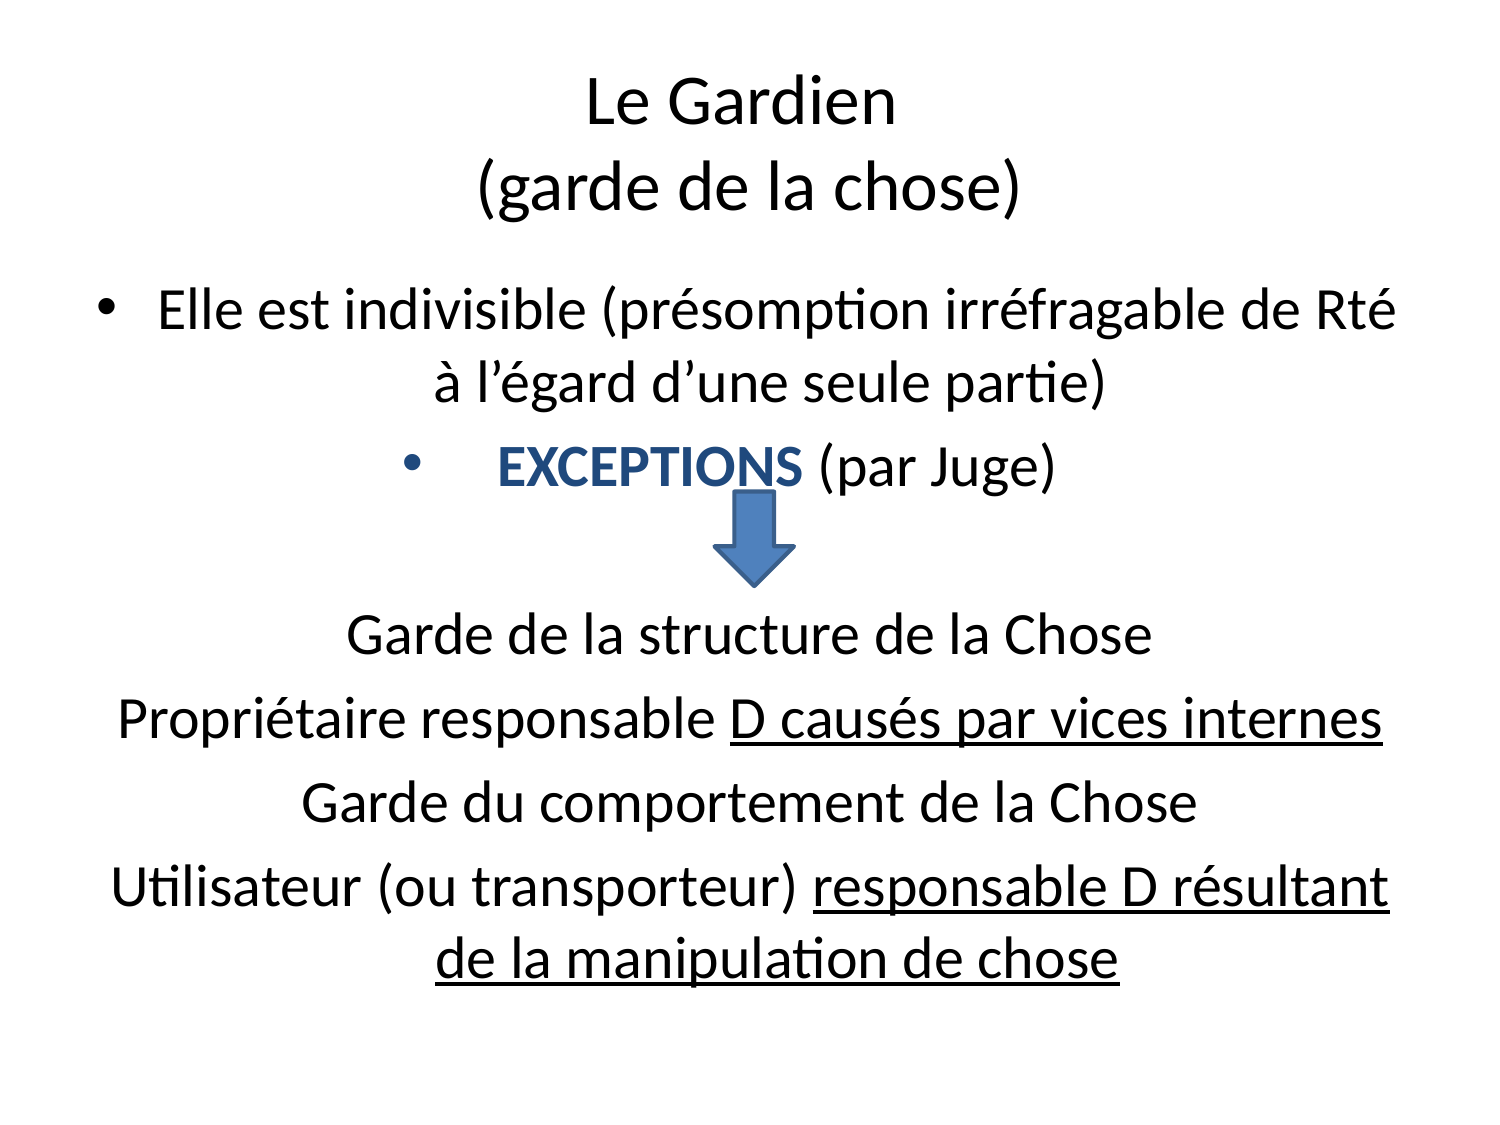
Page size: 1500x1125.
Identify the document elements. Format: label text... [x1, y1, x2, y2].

text_box [712, 489, 796, 589]
list Elle est indivisible (présomption irréfragable de Rté à l’égard d’une seule partie) EXCEPTIONS (par Juge) Garde de la structure de la Chose Propriétaire responsable D causés par vices internes Garde du comportement de la Chose Utilisateur (ou transporteur) responsable D résultant de la manipulation de chose [75, 262, 1425, 1005]
title Le Gardien (garde de la chose) [75, 45, 1425, 233]
